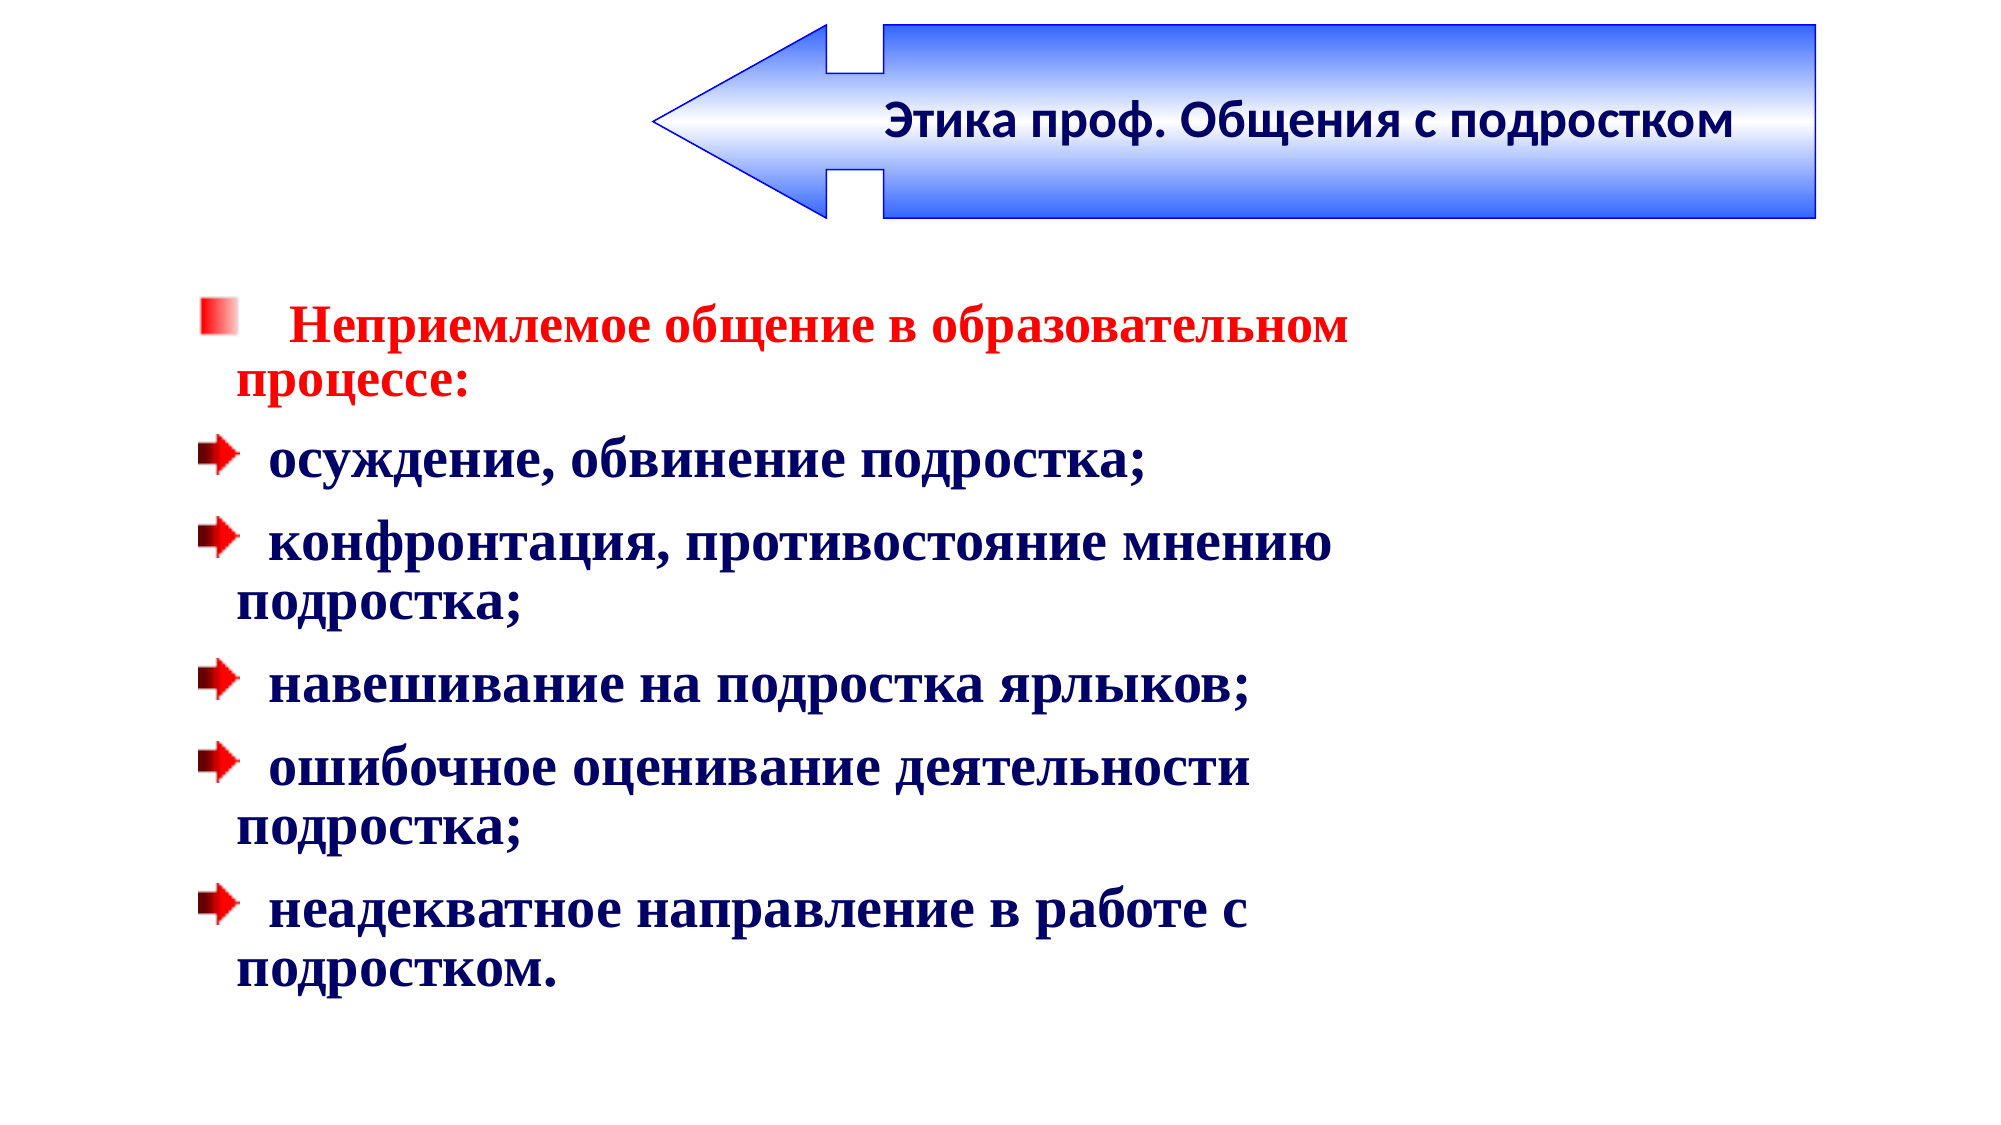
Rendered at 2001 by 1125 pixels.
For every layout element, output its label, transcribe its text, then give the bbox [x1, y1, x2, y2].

picture [198, 516, 240, 558]
picture [198, 434, 240, 475]
picture [198, 883, 240, 925]
picture [198, 295, 243, 340]
text_box Неприемлемое общение в образовательном процессе: осуждение, обвинение подростка; конфронтация, противостояние мнению подростка; навешивание на подростка ярлыков; ошибочное оценивание деятельности подростка; неадекватное направление в работе с подростком. [183, 287, 1447, 1050]
picture [198, 658, 240, 700]
text_box Этика проф. Общения с подростком [652, 24, 1816, 219]
picture [198, 741, 240, 783]
